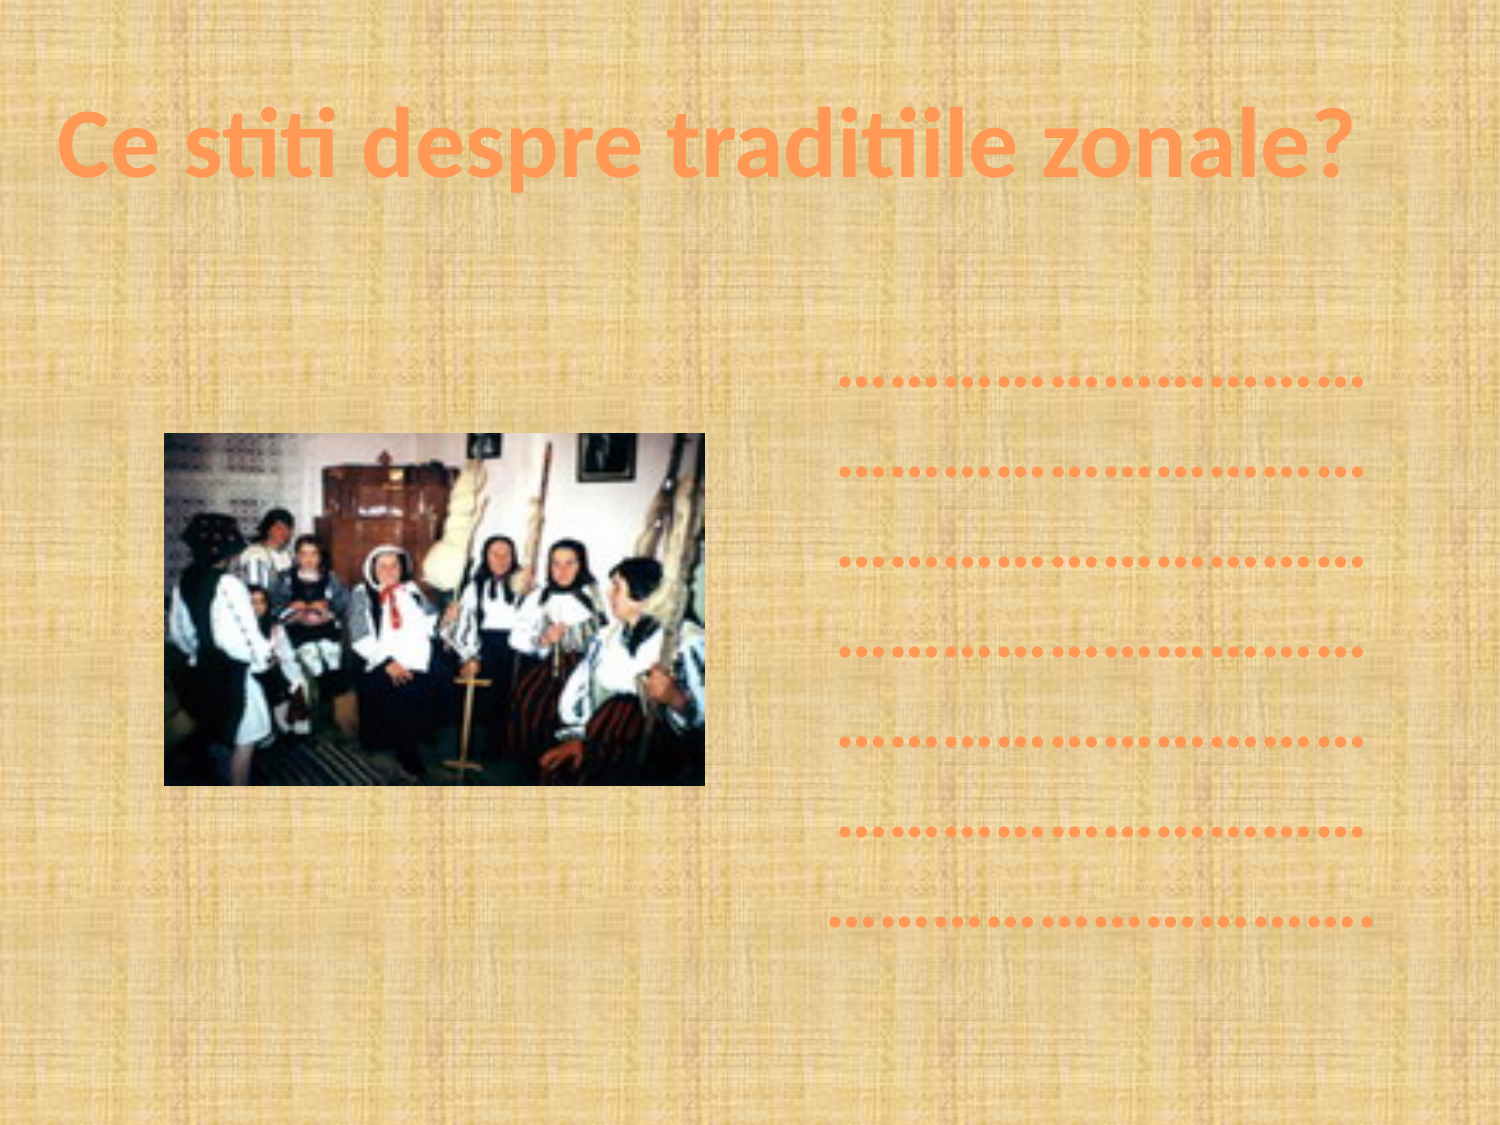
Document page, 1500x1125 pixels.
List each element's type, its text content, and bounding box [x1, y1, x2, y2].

text_box Ce stiti despre traditiile zonale? [42, 70, 1374, 206]
picture [0, 0, 1500, 1125]
text_box …………………………………………………………………………………………………………………………………………………………………………………………. [808, 304, 1395, 950]
